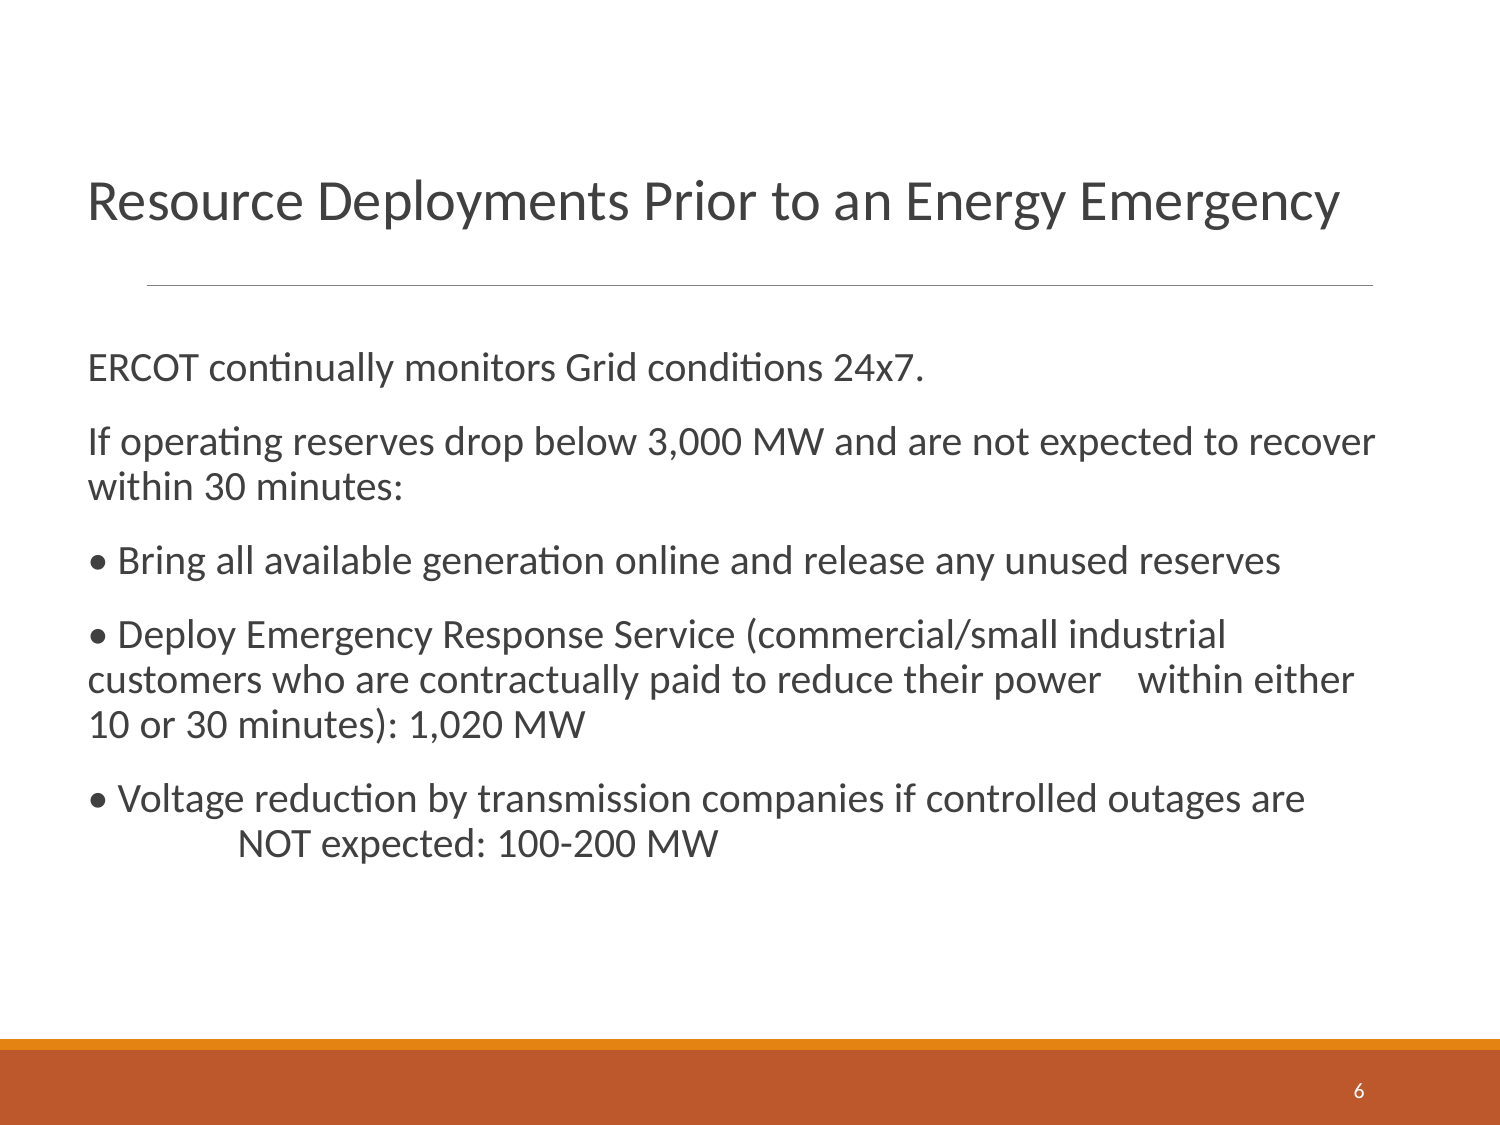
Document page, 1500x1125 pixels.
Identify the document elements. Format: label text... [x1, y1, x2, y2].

list Resource Deployments Prior to an Energy Emergency ERCOT continually monitors Grid conditions 24x7. If operating reserves drop below 3,000 MW and are not expected to recover within 30 minutes: • Bring all available generation online and release any unused reserves • Deploy Emergency Response Service (commercial/small industrial customers who are contractually paid to reduce their power within either 10 or 30 minutes): 1,020 MW • Voltage reduction by transmission companies if controlled outages are NOT expected: 100-200 MW [87, 162, 1380, 1013]
slide_number 6 [1218, 1059, 1380, 1120]
